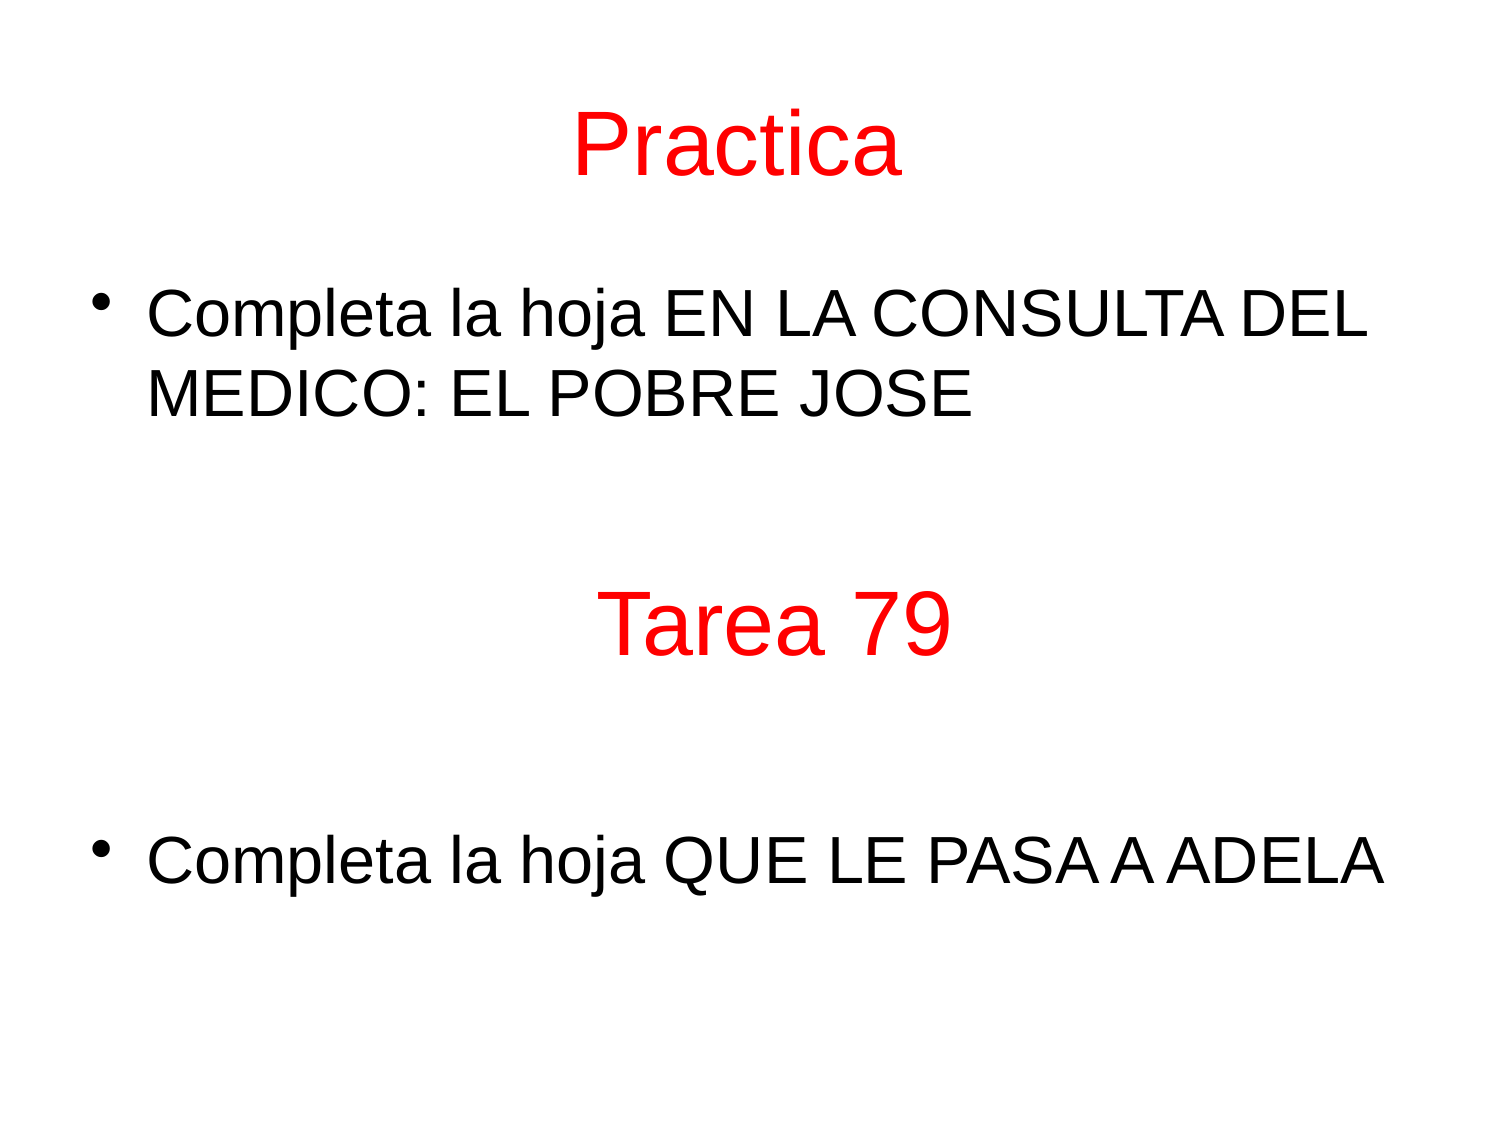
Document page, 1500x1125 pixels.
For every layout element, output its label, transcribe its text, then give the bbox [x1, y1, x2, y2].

title Practica [75, 45, 1425, 233]
list Completa la hoja EN LA CONSULTA DEL MEDICO: EL POBRE JOSE Completa la hoja QUE LE PASA A ADELA [75, 262, 1425, 1005]
text_box Tarea 79 [99, 525, 1450, 713]
